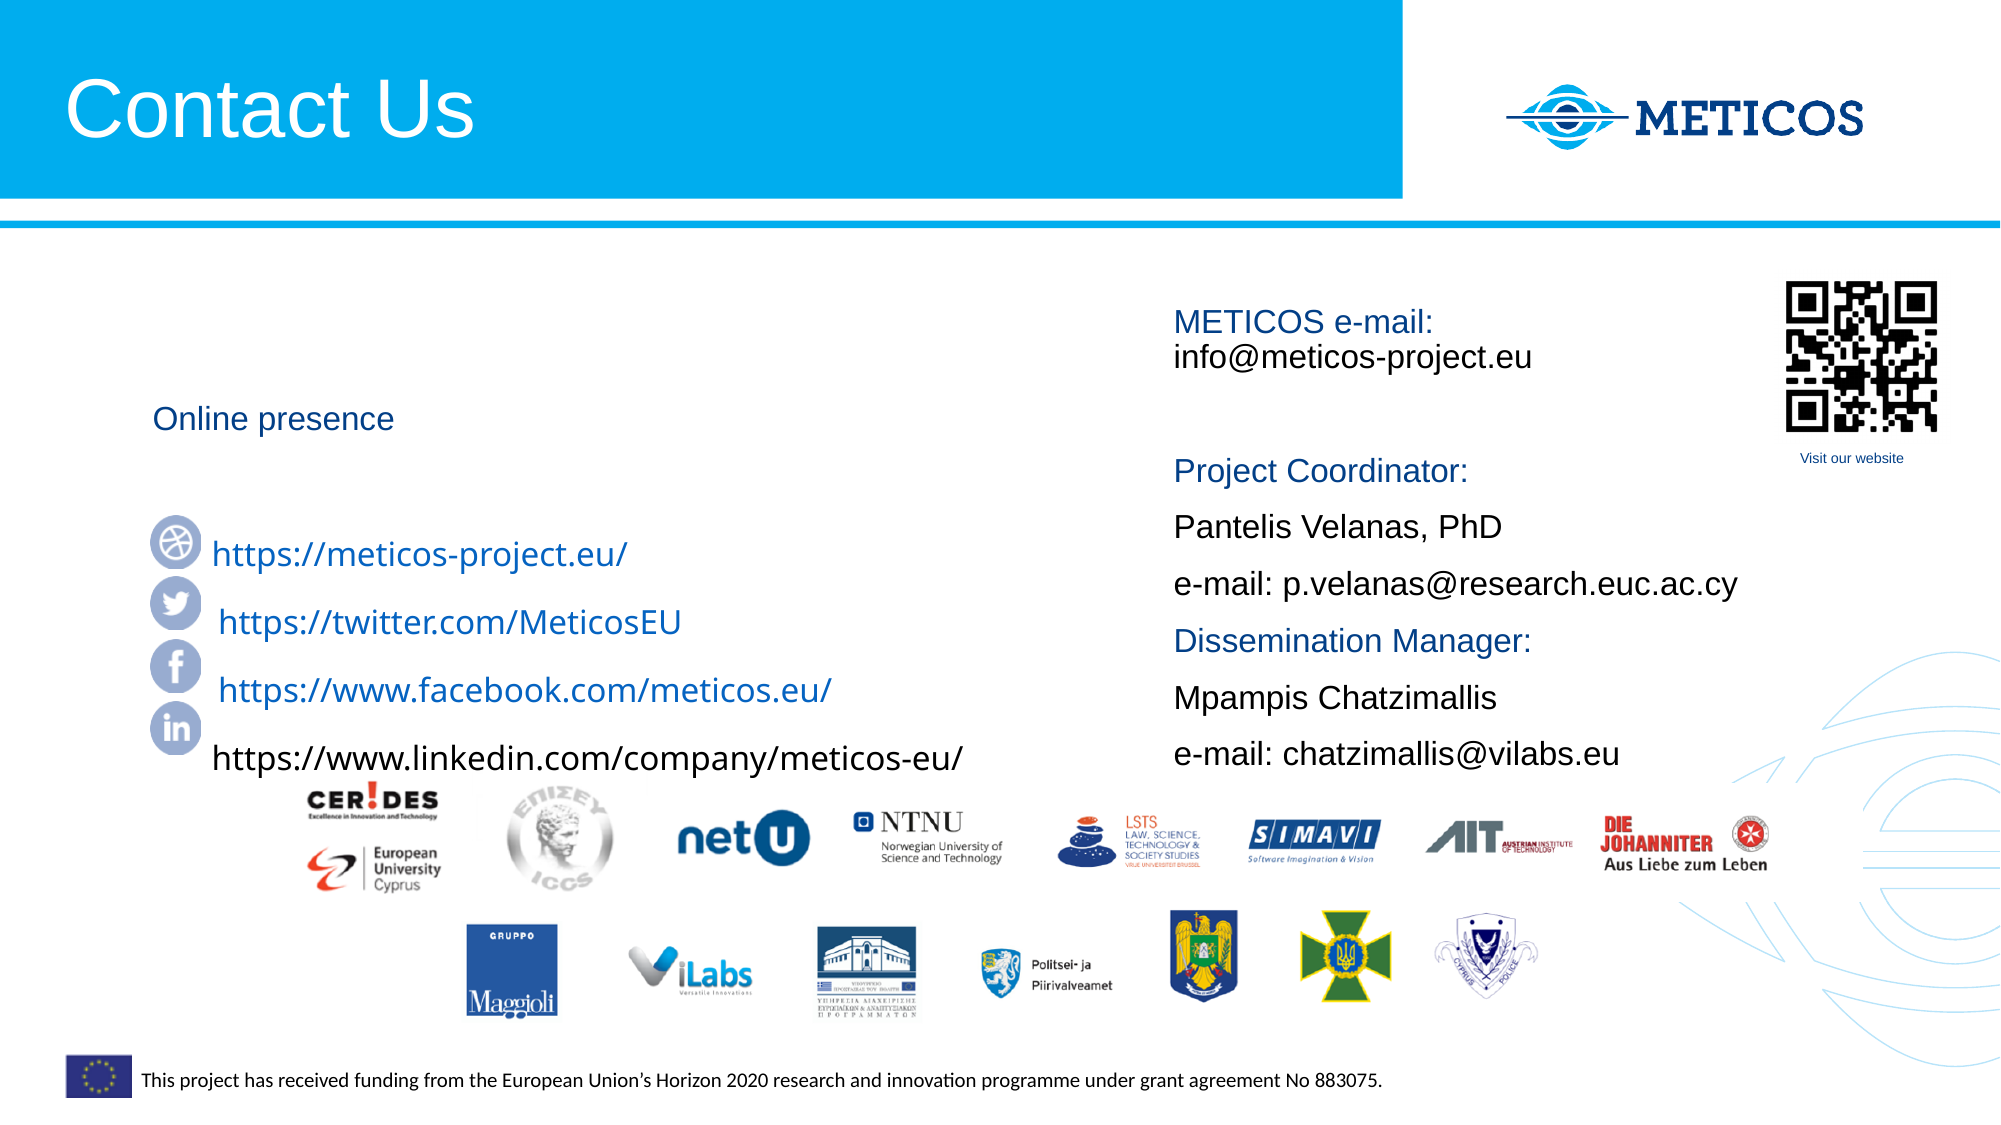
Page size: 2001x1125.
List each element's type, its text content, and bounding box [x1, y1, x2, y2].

picture [1598, 123, 1614, 133]
picture [1838, 100, 1863, 136]
picture [1521, 121, 1537, 133]
picture [1521, 100, 1541, 113]
picture [1535, 121, 1541, 130]
picture [1773, 269, 1951, 444]
picture [1594, 121, 1601, 133]
title Contact Us [49, 52, 1324, 164]
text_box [137, 443, 986, 755]
picture [870, 760, 880, 768]
picture [1594, 100, 1615, 113]
text_box METICOS e-mail: info@meticos-project.eu Project Coordinator: Pantelis Velanas, PhD e-mail: p.velanas@research.euc.ac.cy Dissemination Manager: Mpampis Chatzimallis e-mail: chatzimallis@vilabs.eu [1158, 296, 1881, 963]
list Online presence [137, 755, 783, 963]
picture [65, 1054, 132, 1098]
picture [1762, 100, 1795, 136]
list Online presence [137, 297, 783, 443]
picture [726, 972, 732, 982]
picture [936, 760, 945, 768]
picture [1535, 104, 1541, 113]
picture [1798, 100, 1835, 136]
text_box Visit our website [1881, 443, 2000, 475]
picture [435, 760, 1550, 1029]
